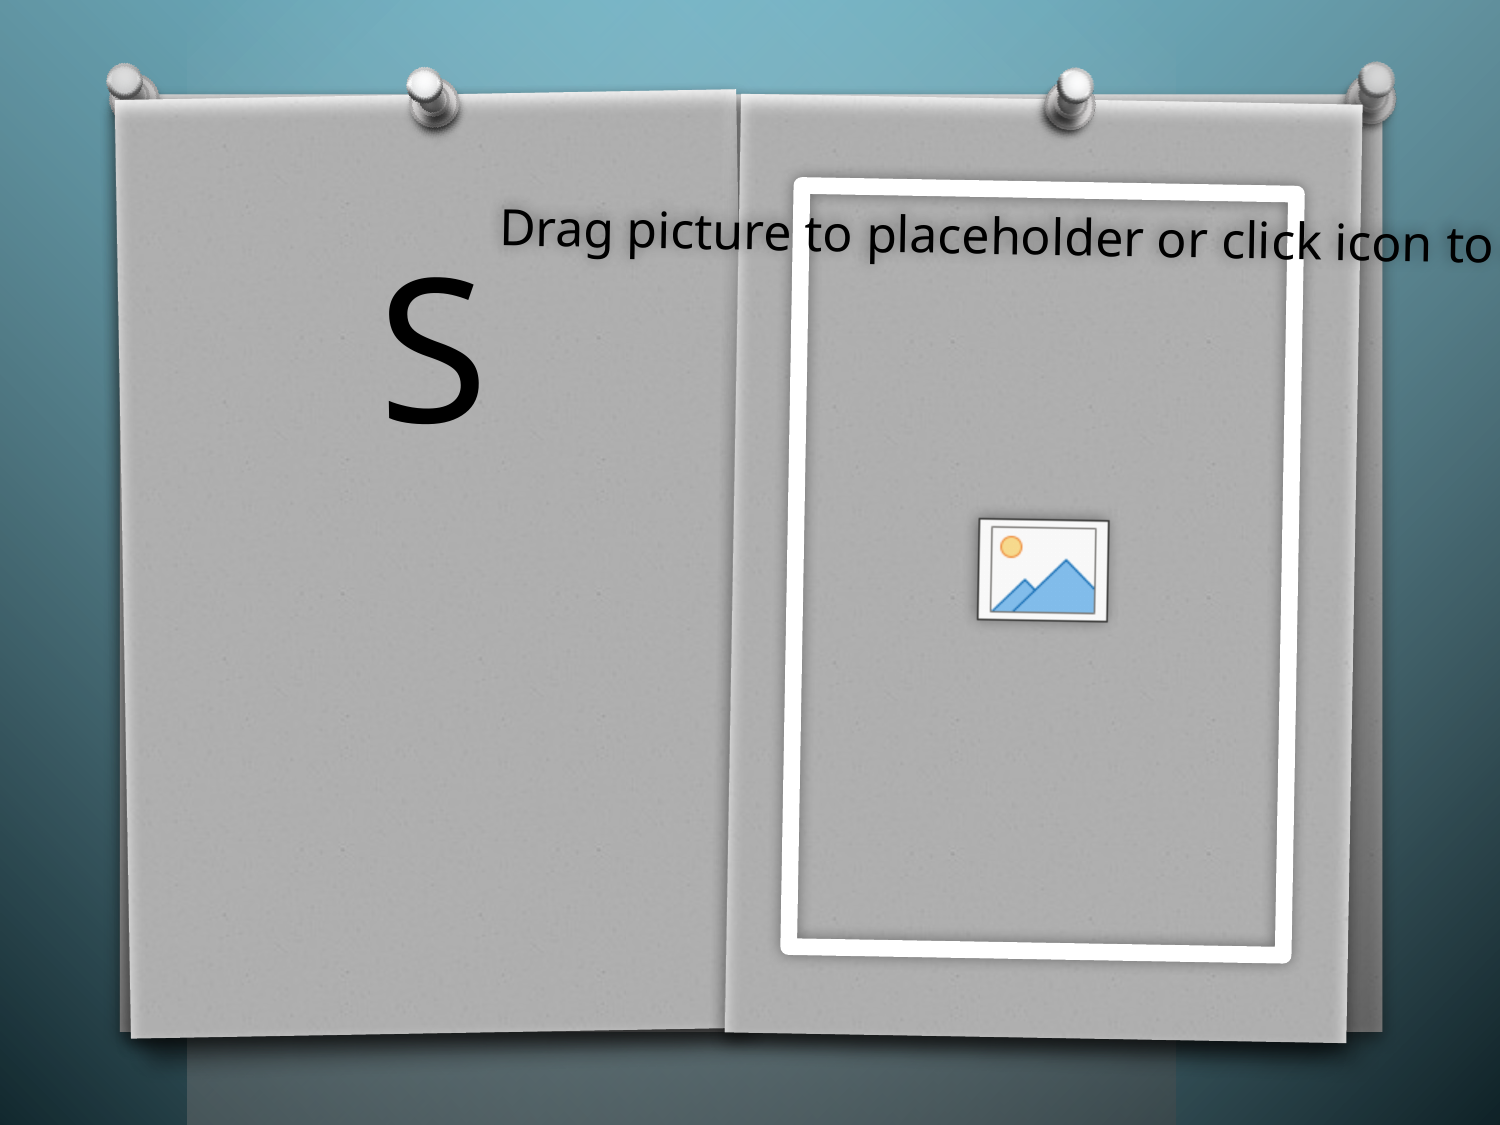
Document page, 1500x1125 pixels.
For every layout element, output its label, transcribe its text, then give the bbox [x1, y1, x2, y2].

title S [179, 222, 687, 475]
picture [1016, 41, 1138, 162]
picture [803, 197, 1282, 943]
picture [375, 33, 497, 157]
